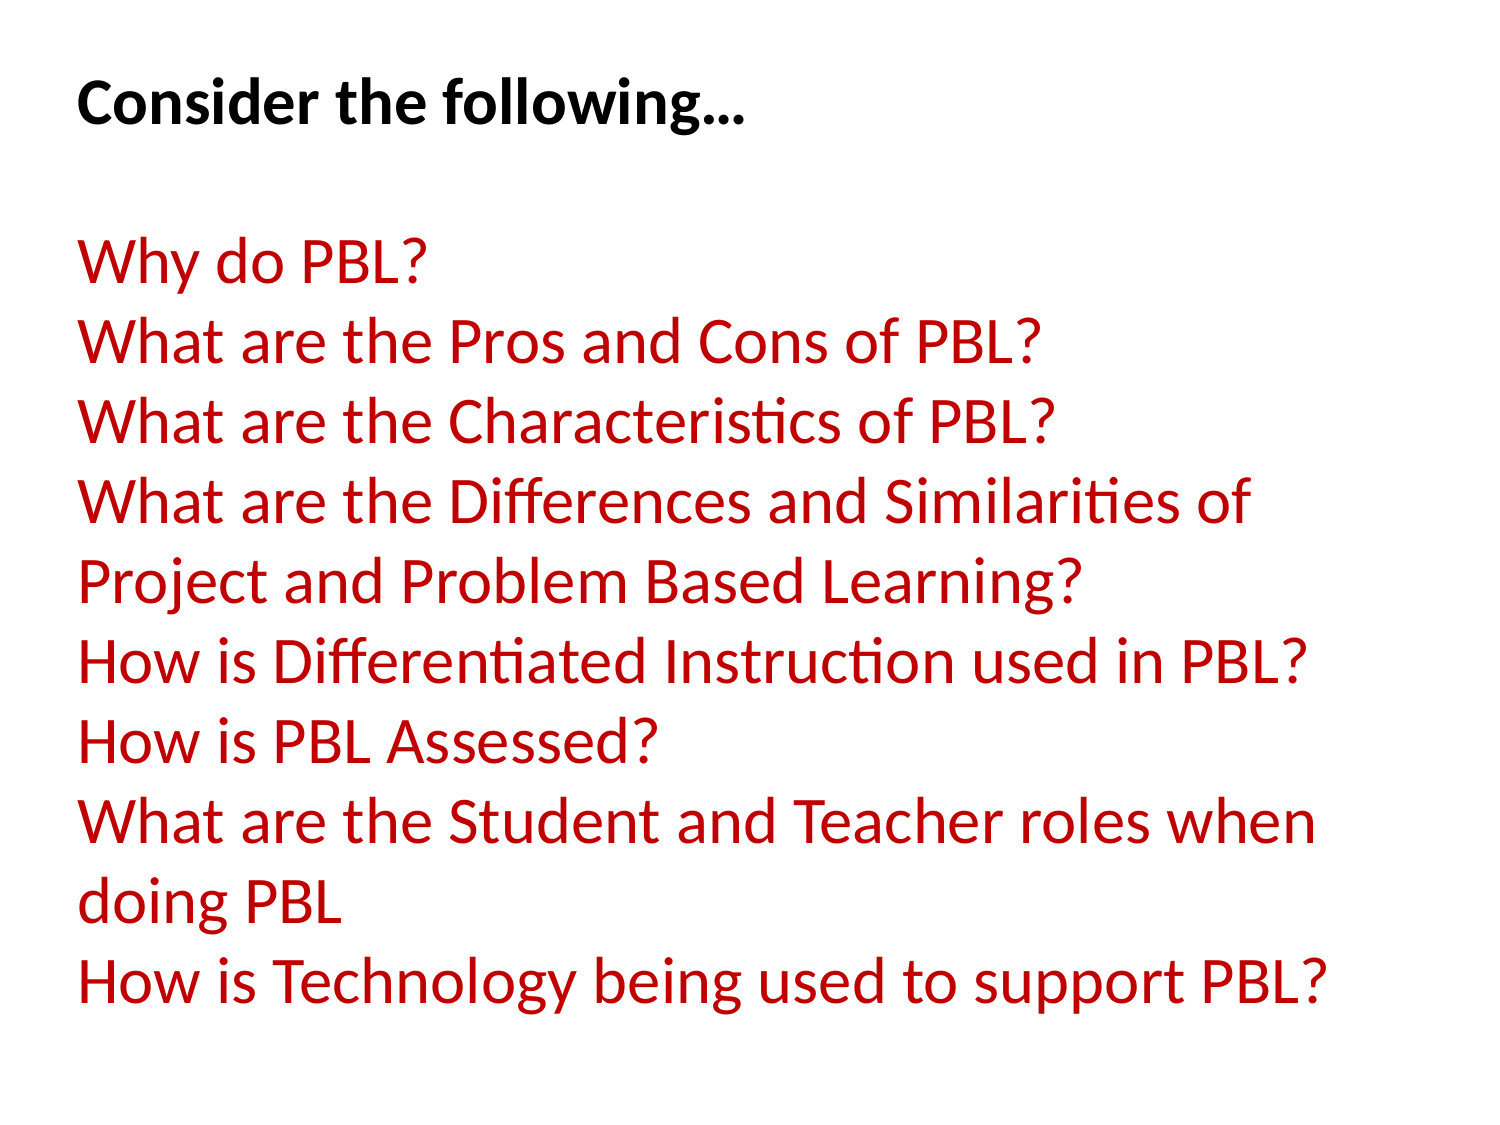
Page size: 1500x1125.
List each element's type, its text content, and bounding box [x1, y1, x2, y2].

text_box Consider the following… Why do PBL? What are the Pros and Cons of PBL? What are the Characteristics of PBL? What are the Differences and Similarities of Project and Problem Based Learning? How is Differentiated Instruction used in PBL? How is PBL Assessed? What are the Student and Teacher roles when doing PBL How is Technology being used to support PBL? [62, 50, 1450, 1095]
